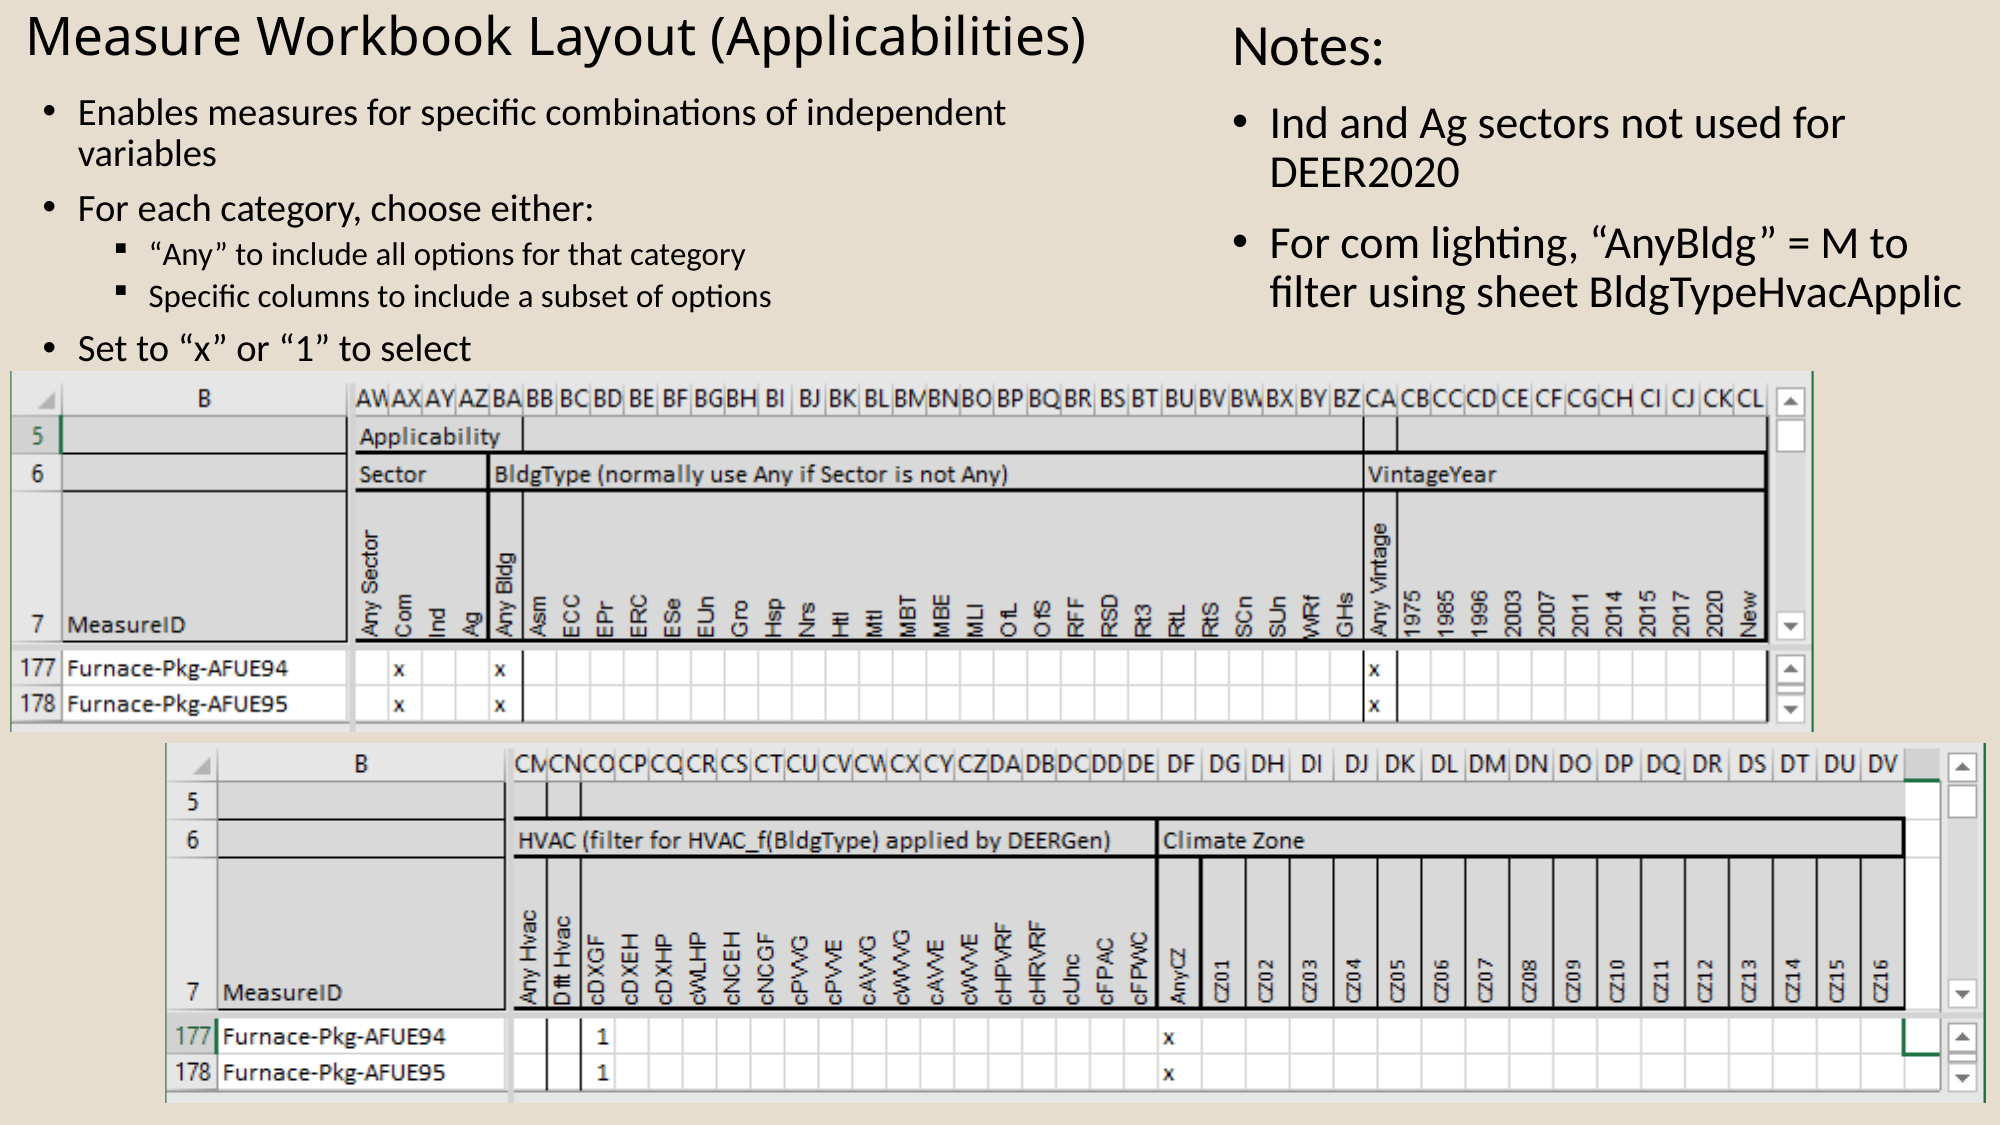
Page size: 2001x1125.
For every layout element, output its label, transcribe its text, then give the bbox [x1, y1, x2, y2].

list Enables measures for specific combinations of independent variables For each category, choose either: “Any” to include all options for that category Specific columns to include a subset of options Set to “x” or “1” to select [27, 84, 1132, 371]
title Measure Workbook Layout (Applicabilities) [10, 1, 1200, 75]
picture [10, 371, 1814, 732]
text_box Notes: Ind and Ag sectors not used for DEER2020 For com lighting, “AnyBldg” = M to filter using sheet BldgTypeHvacApplic [1217, 7, 1990, 367]
picture [165, 743, 1986, 1103]
